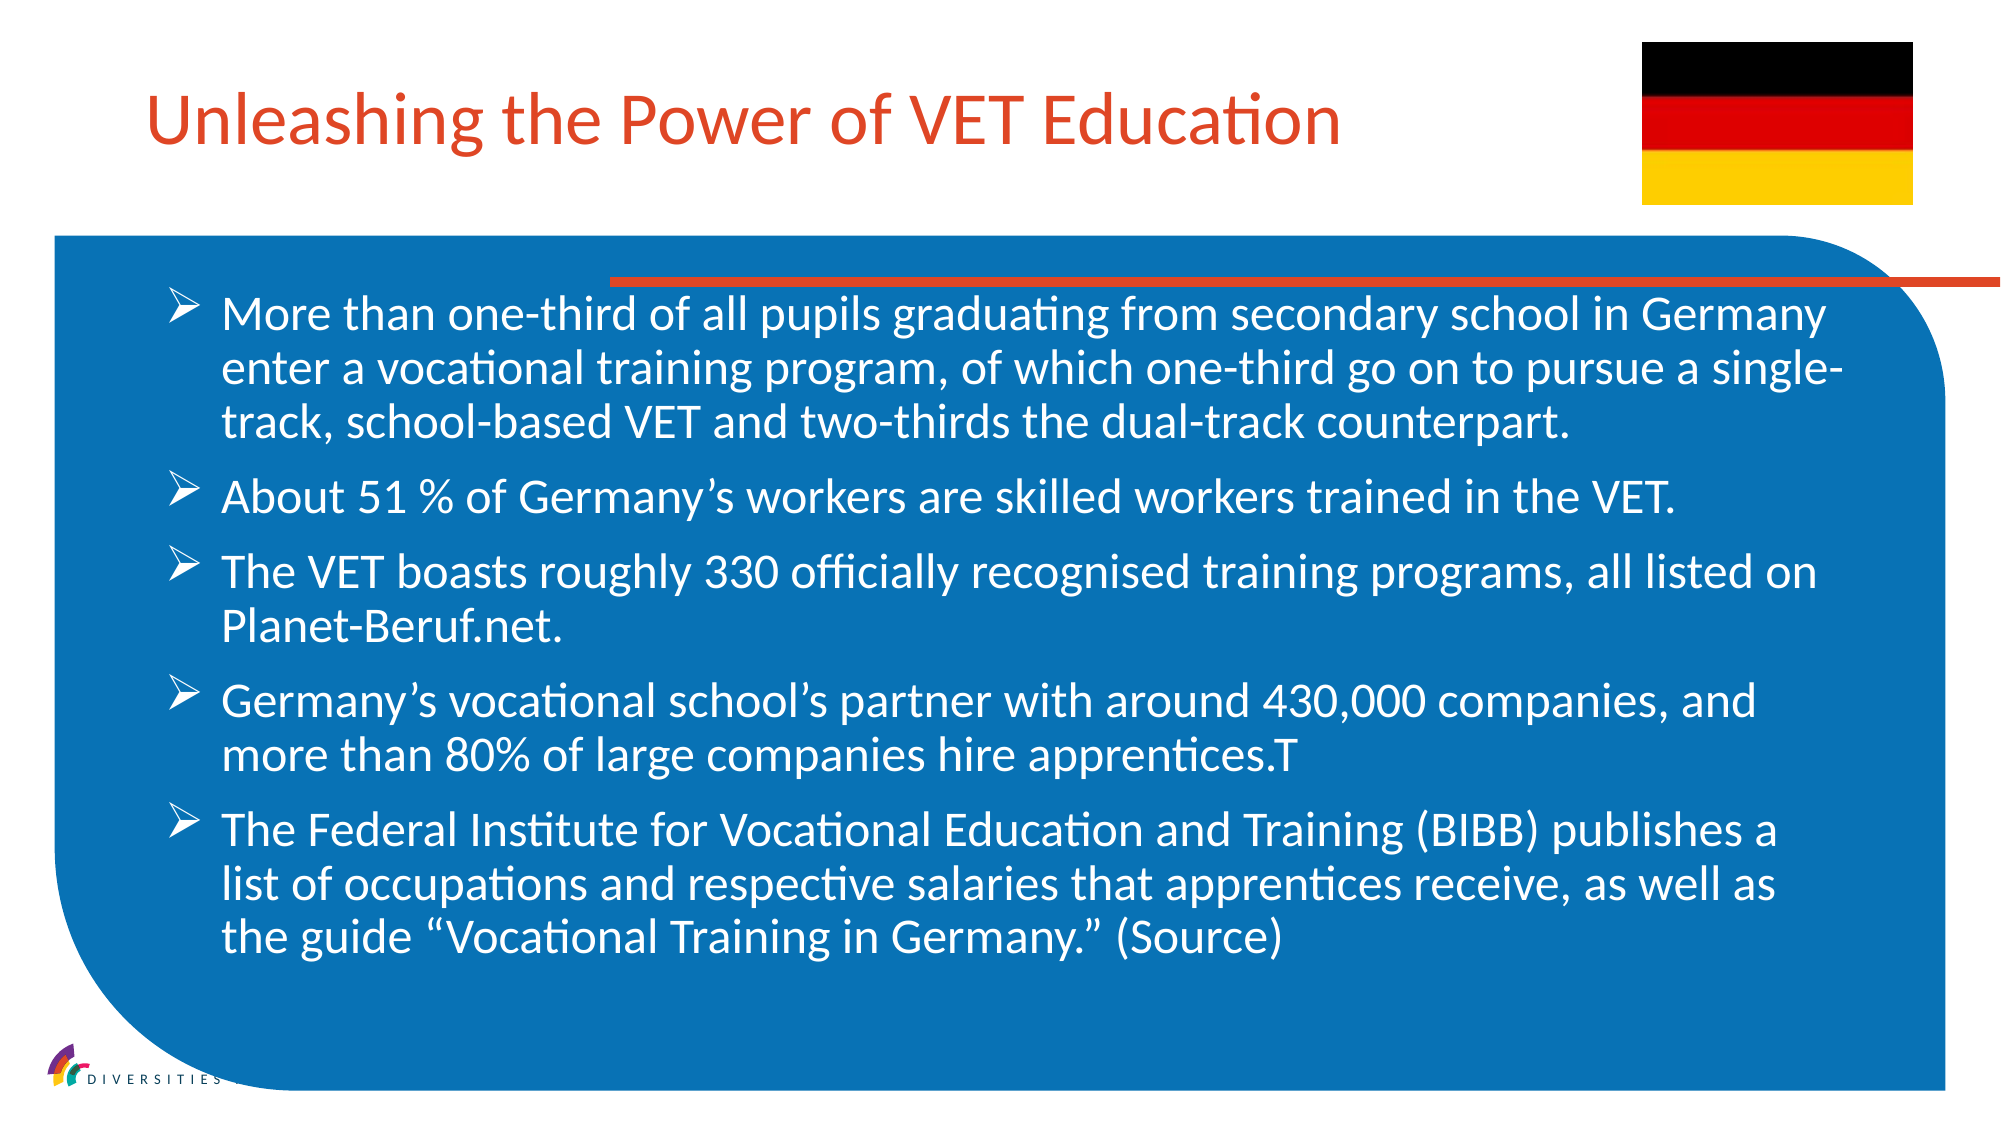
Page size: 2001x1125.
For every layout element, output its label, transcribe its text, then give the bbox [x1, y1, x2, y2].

list More than one-third of all pupils graduating from secondary school in Germany enter a vocational training program, of which one-third go on to pursue a single-track, school-based VET and two-thirds the dual-track counterpart. About 51 % of Germany’s workers are skilled workers trained in the VET. The VET boasts roughly 330 officially recognised training programs, all listed on Planet-Beruf.net. Germany’s vocational school’s partner with around 430,000 companies, and more than 80% of large companies hire apprentices.T The Federal Institute for Vocational Education and Training (BIBB) publishes a list of occupations and respective salaries that apprentices receive, as well as the guide “Vocational Training in Germany.” (Source) [150, 280, 1869, 845]
picture [1642, 42, 1913, 205]
list Unleashing the Power of VET Education [130, 72, 1642, 205]
